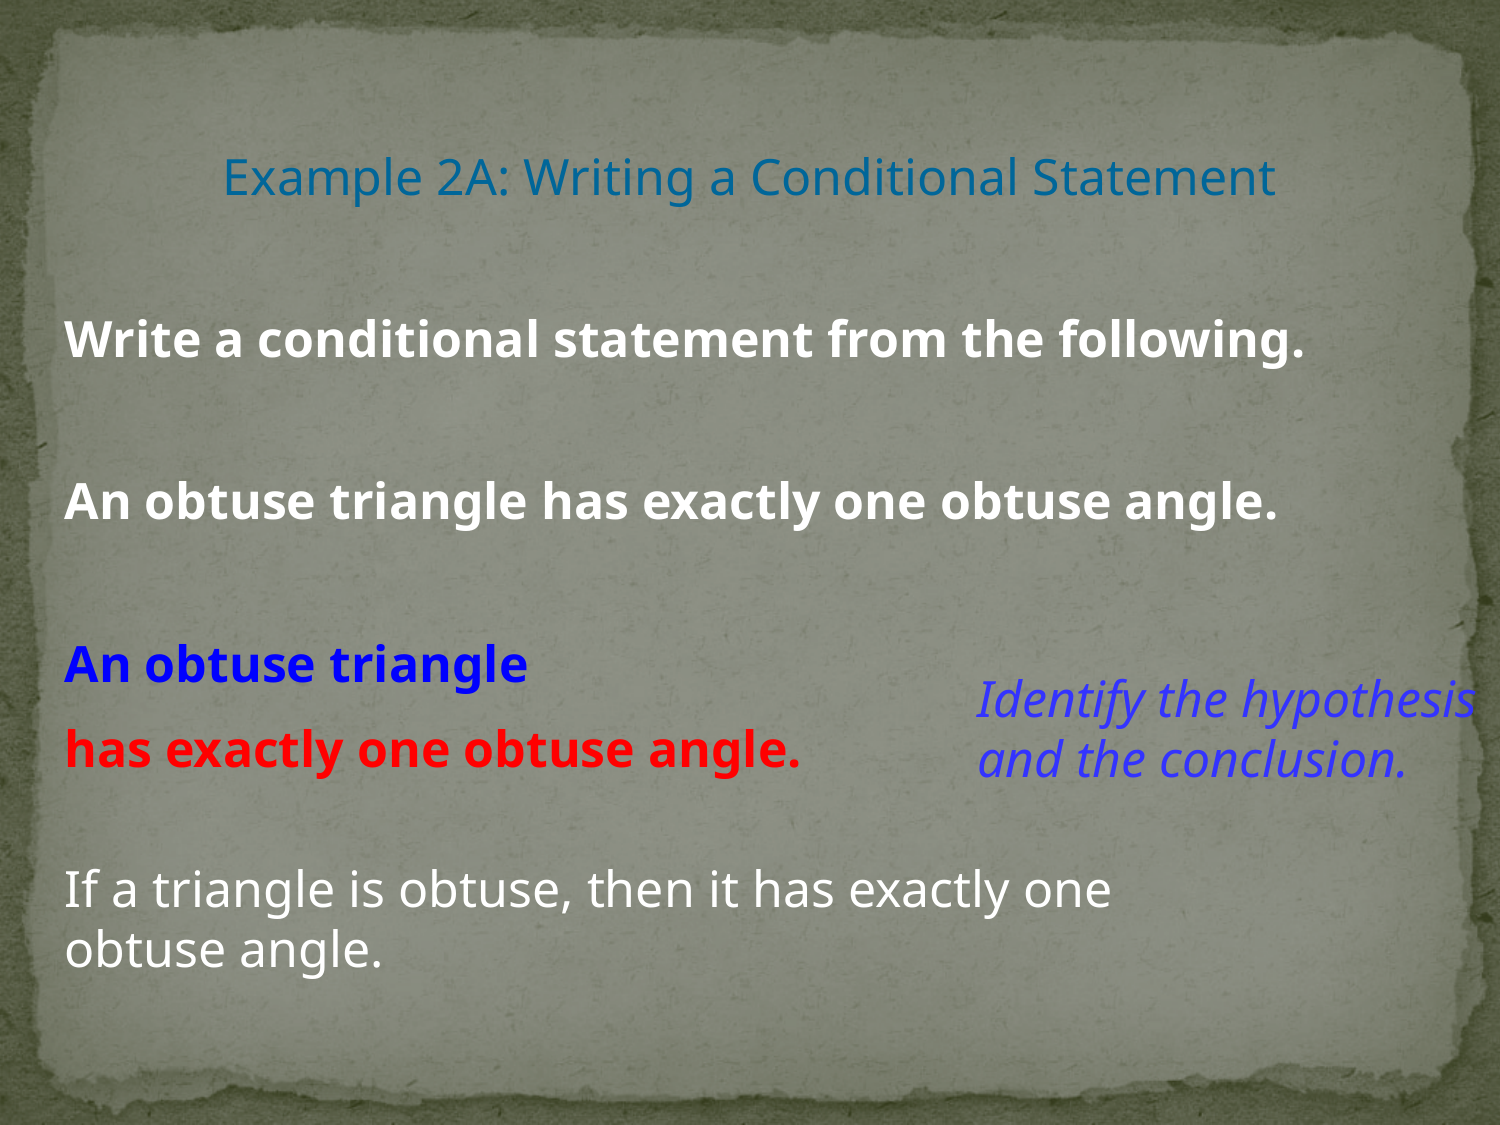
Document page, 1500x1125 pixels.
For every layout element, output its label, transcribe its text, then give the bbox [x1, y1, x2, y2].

text_box If a triangle is obtuse, then it has exactly one obtuse angle. [50, 850, 1288, 985]
text_box An obtuse triangle has exactly one obtuse angle. [49, 624, 1025, 785]
text_box Identify the hypothesis and the conclusion. [962, 660, 1500, 795]
text_box Example 2A: Writing a Conditional Statement [0, 137, 1500, 213]
text_box An obtuse triangle has exactly one obtuse angle. [50, 462, 1438, 538]
text_box Write a conditional statement from the following. [49, 299, 1402, 375]
